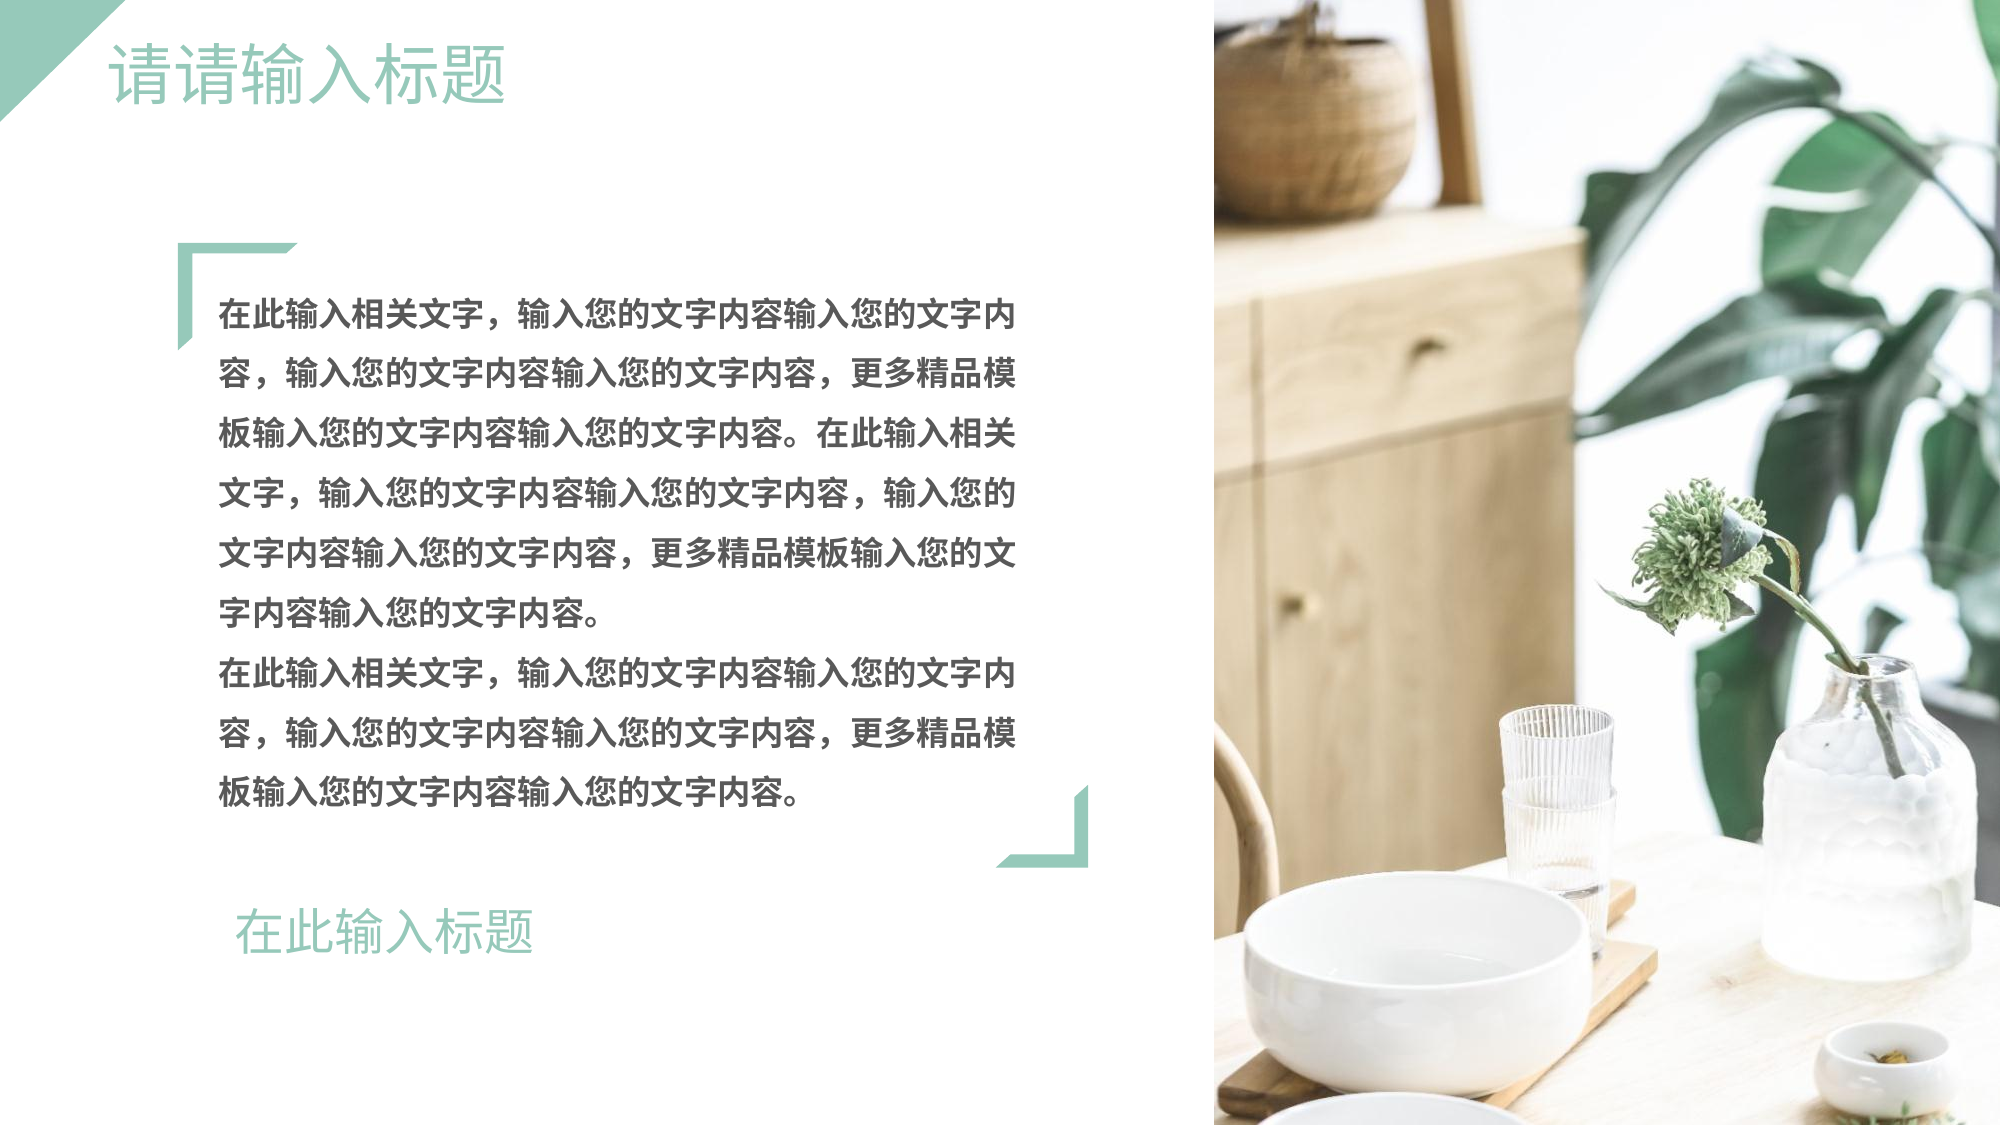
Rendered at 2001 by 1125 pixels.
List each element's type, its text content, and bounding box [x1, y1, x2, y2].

text_box 在此输入相关文字，输入您的文字内容输入您的文字内容，输入您的文字内容输入您的文字内容，更多精品模板输入您的文字内容输入您的文字内容。在此输入相关文字，输入您的文字内容输入您的文字内容，输入您的文字内容输入您的文字内容，更多精品模板输入您的文字内容输入您的文字内容。 在此输入相关文字，输入您的文字内容输入您的文字内容，输入您的文字内容输入您的文字内容，更多精品模板输入您的文字内容输入您的文字内容。 [202, 264, 1044, 820]
text_box [176, 241, 301, 353]
picture [1214, 0, 2000, 1125]
text_box [992, 782, 1090, 869]
text_box 请请输入标题 [91, 25, 522, 121]
text_box 在此输入标题 [177, 893, 591, 969]
text_box [0, 0, 127, 124]
